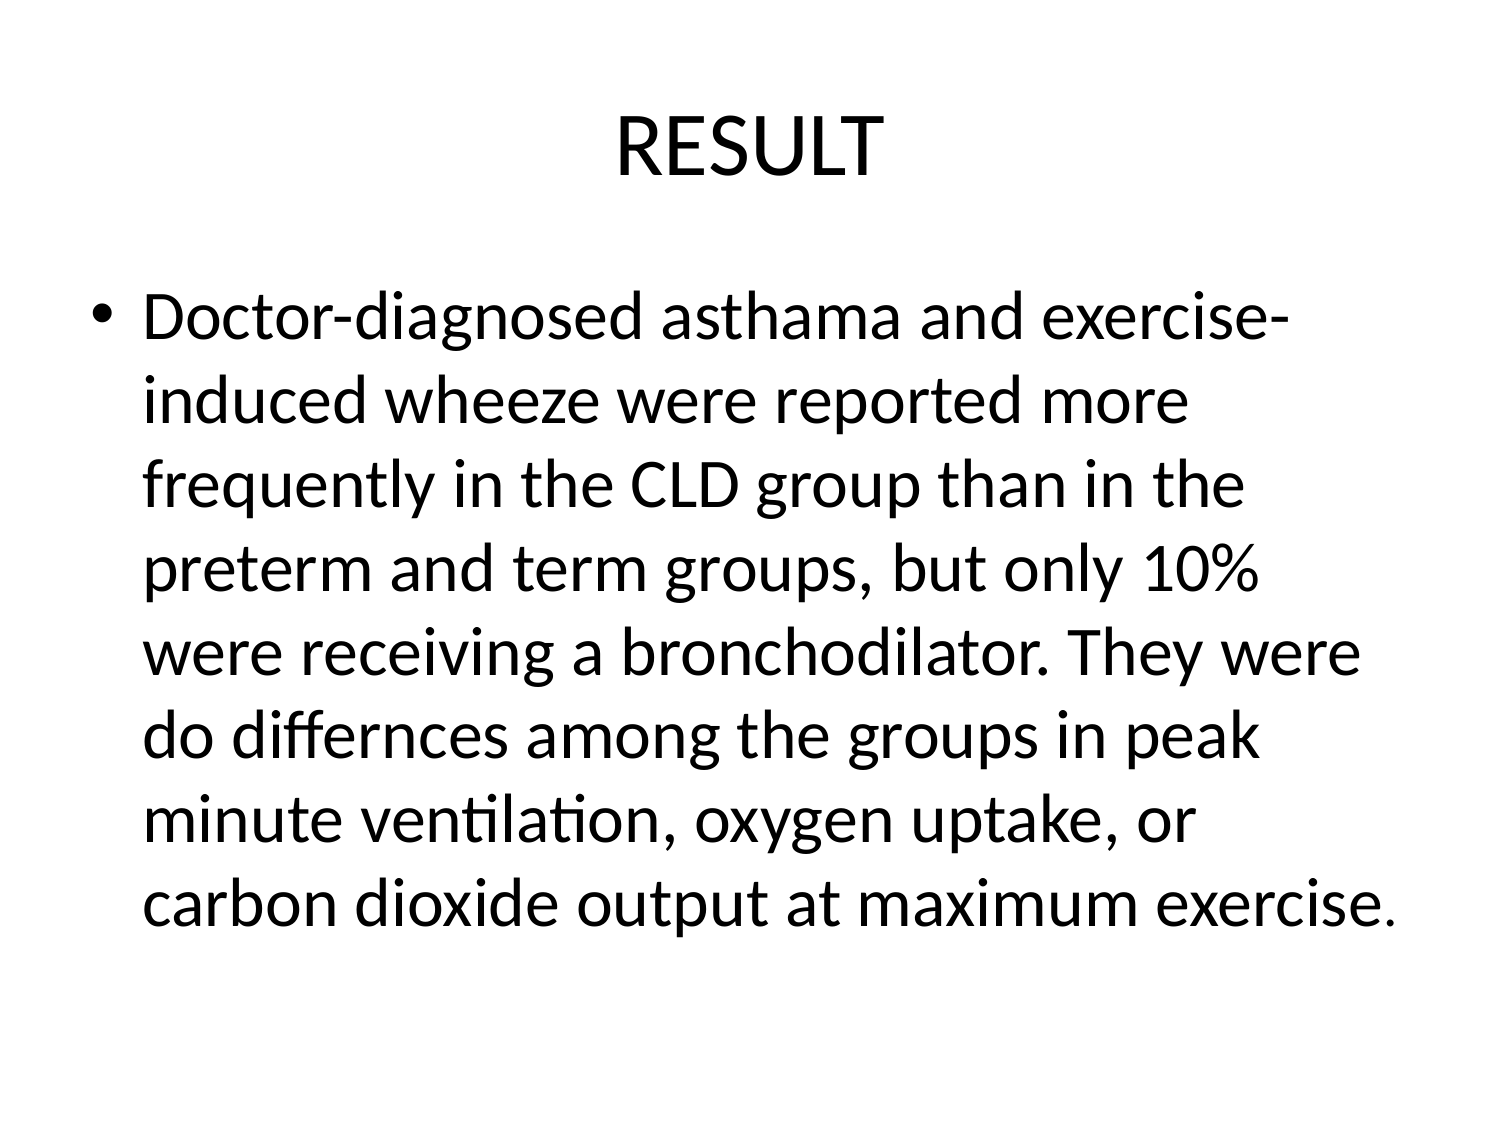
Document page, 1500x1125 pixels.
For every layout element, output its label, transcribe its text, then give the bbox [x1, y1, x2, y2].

list Doctor-diagnosed asthama and exercise-induced wheeze were reported more frequently in the CLD group than in the preterm and term groups, but only 10% were receiving a bronchodilator. They were do differnces among the groups in peak minute ventilation, oxygen uptake, or carbon dioxide output at maximum exercise. [75, 262, 1425, 1005]
title RESULT [75, 45, 1425, 233]
